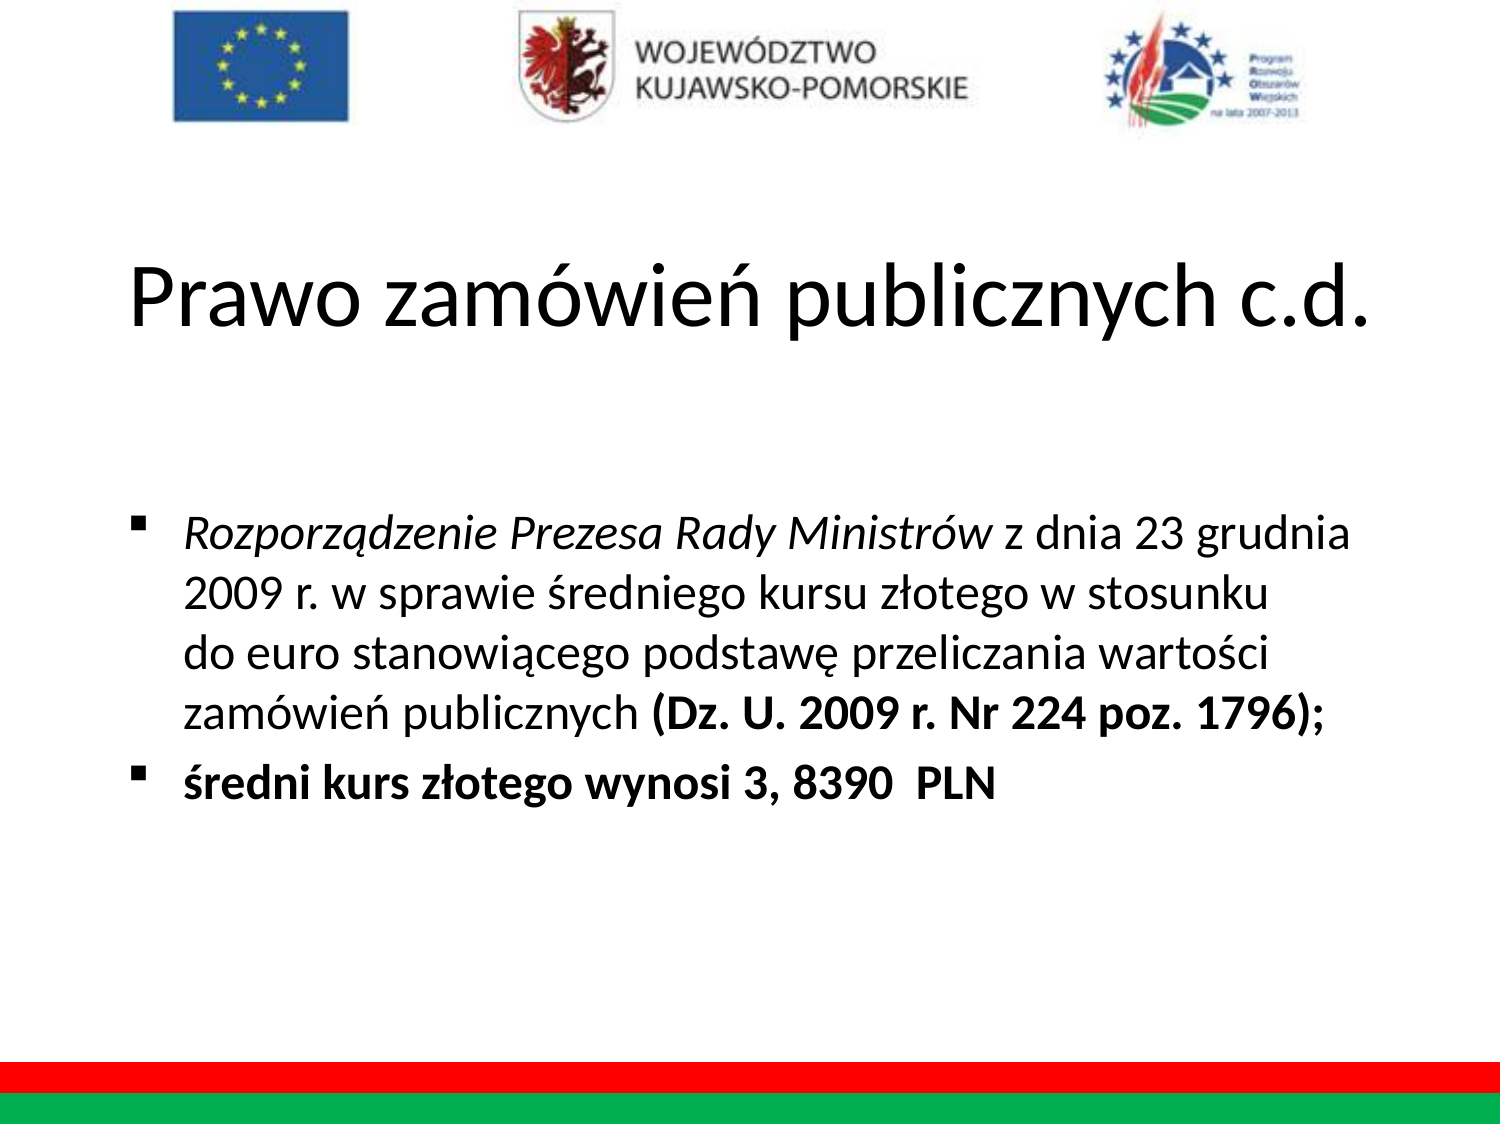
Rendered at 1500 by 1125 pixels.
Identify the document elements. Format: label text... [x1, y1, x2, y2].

picture [171, 0, 1310, 142]
list Rozporządzenie Prezesa Rady Ministrów z dnia 23 grudnia 2009 r. w sprawie średniego kursu złotego w stosunku do euro stanowiącego podstawę przeliczania wartości zamówień publicznych (Dz. U. 2009 r. Nr 224 poz. 1796); średni kurs złotego wynosi 3, 8390 PLN [112, 491, 1386, 951]
title Prawo zamówień publicznych c.d. [76, 196, 1427, 384]
